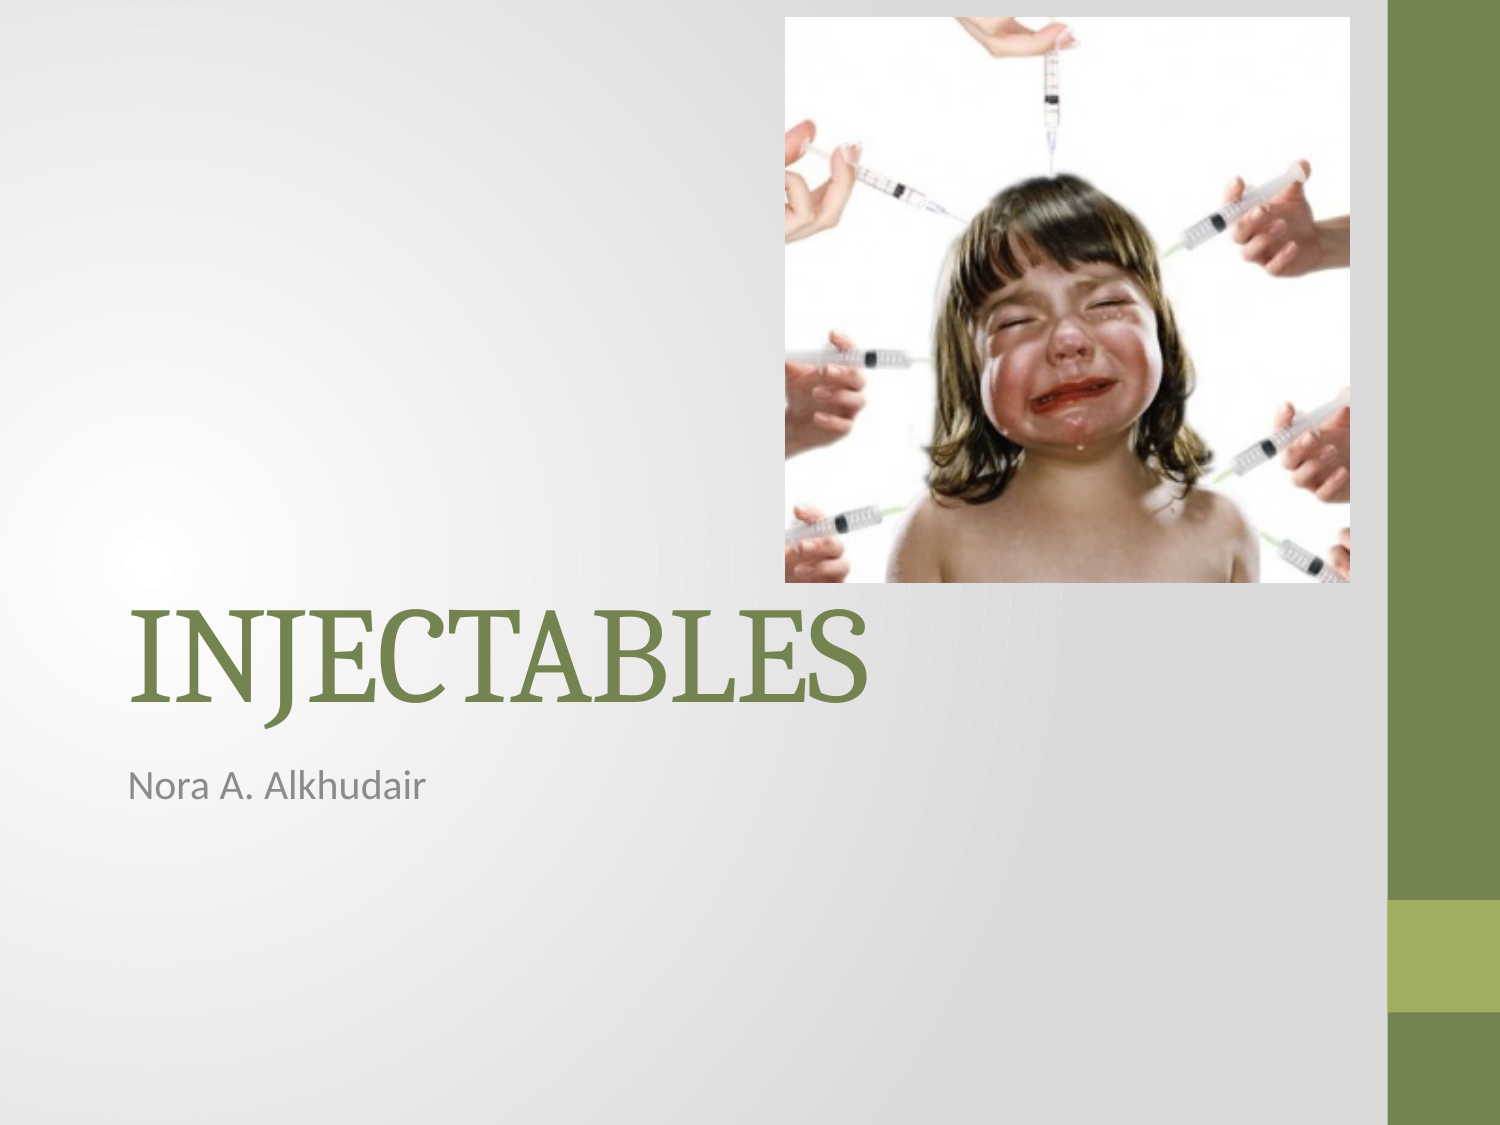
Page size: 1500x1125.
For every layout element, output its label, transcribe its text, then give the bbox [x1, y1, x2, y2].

picture [784, 17, 1351, 583]
title INJECTABLES [112, 312, 1350, 738]
subtitle Nora A. Alkhudair [112, 750, 1173, 925]
